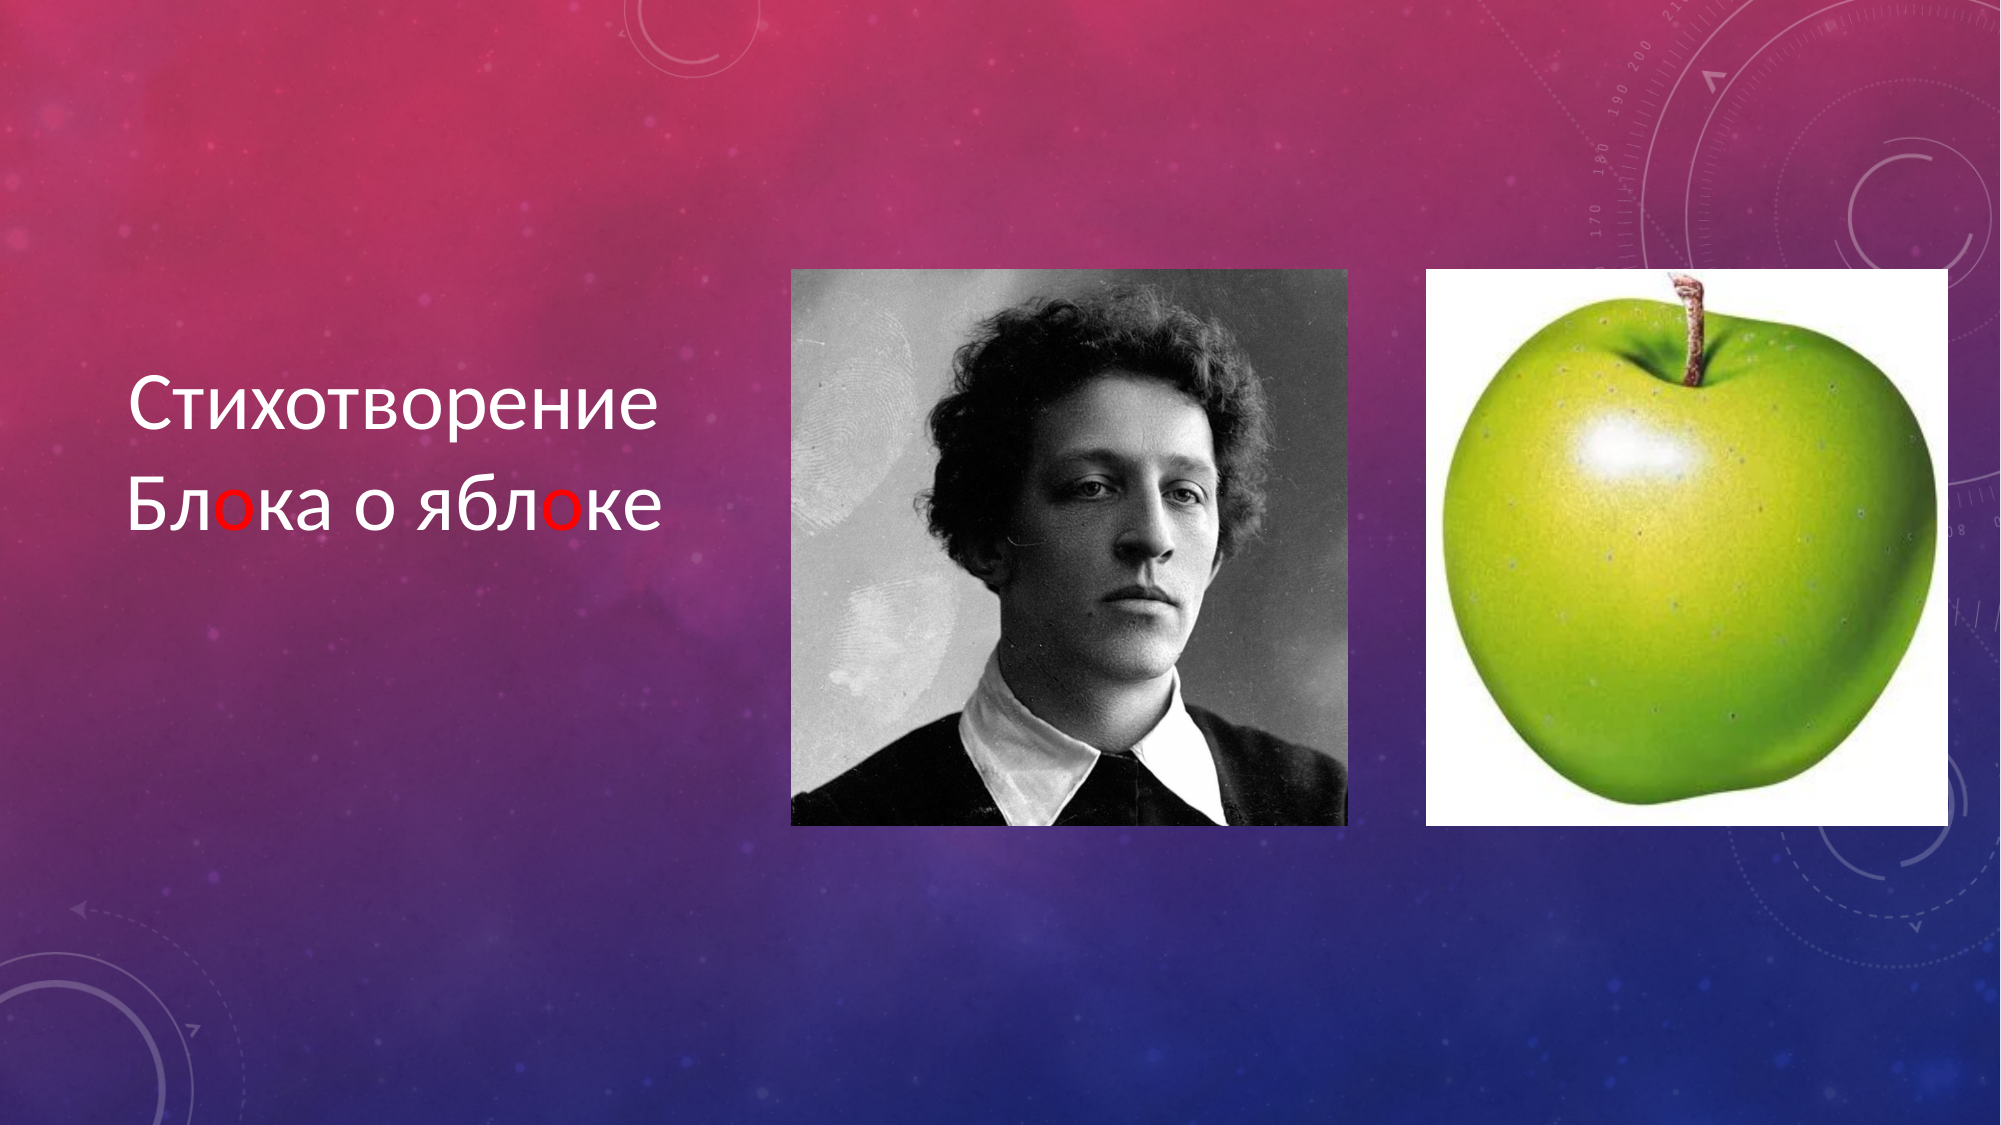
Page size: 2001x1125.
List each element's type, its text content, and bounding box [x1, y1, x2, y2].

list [1425, 268, 1948, 826]
list Стихотворение Блока о яблоке [29, 339, 760, 917]
picture [0, 0, 2001, 1125]
